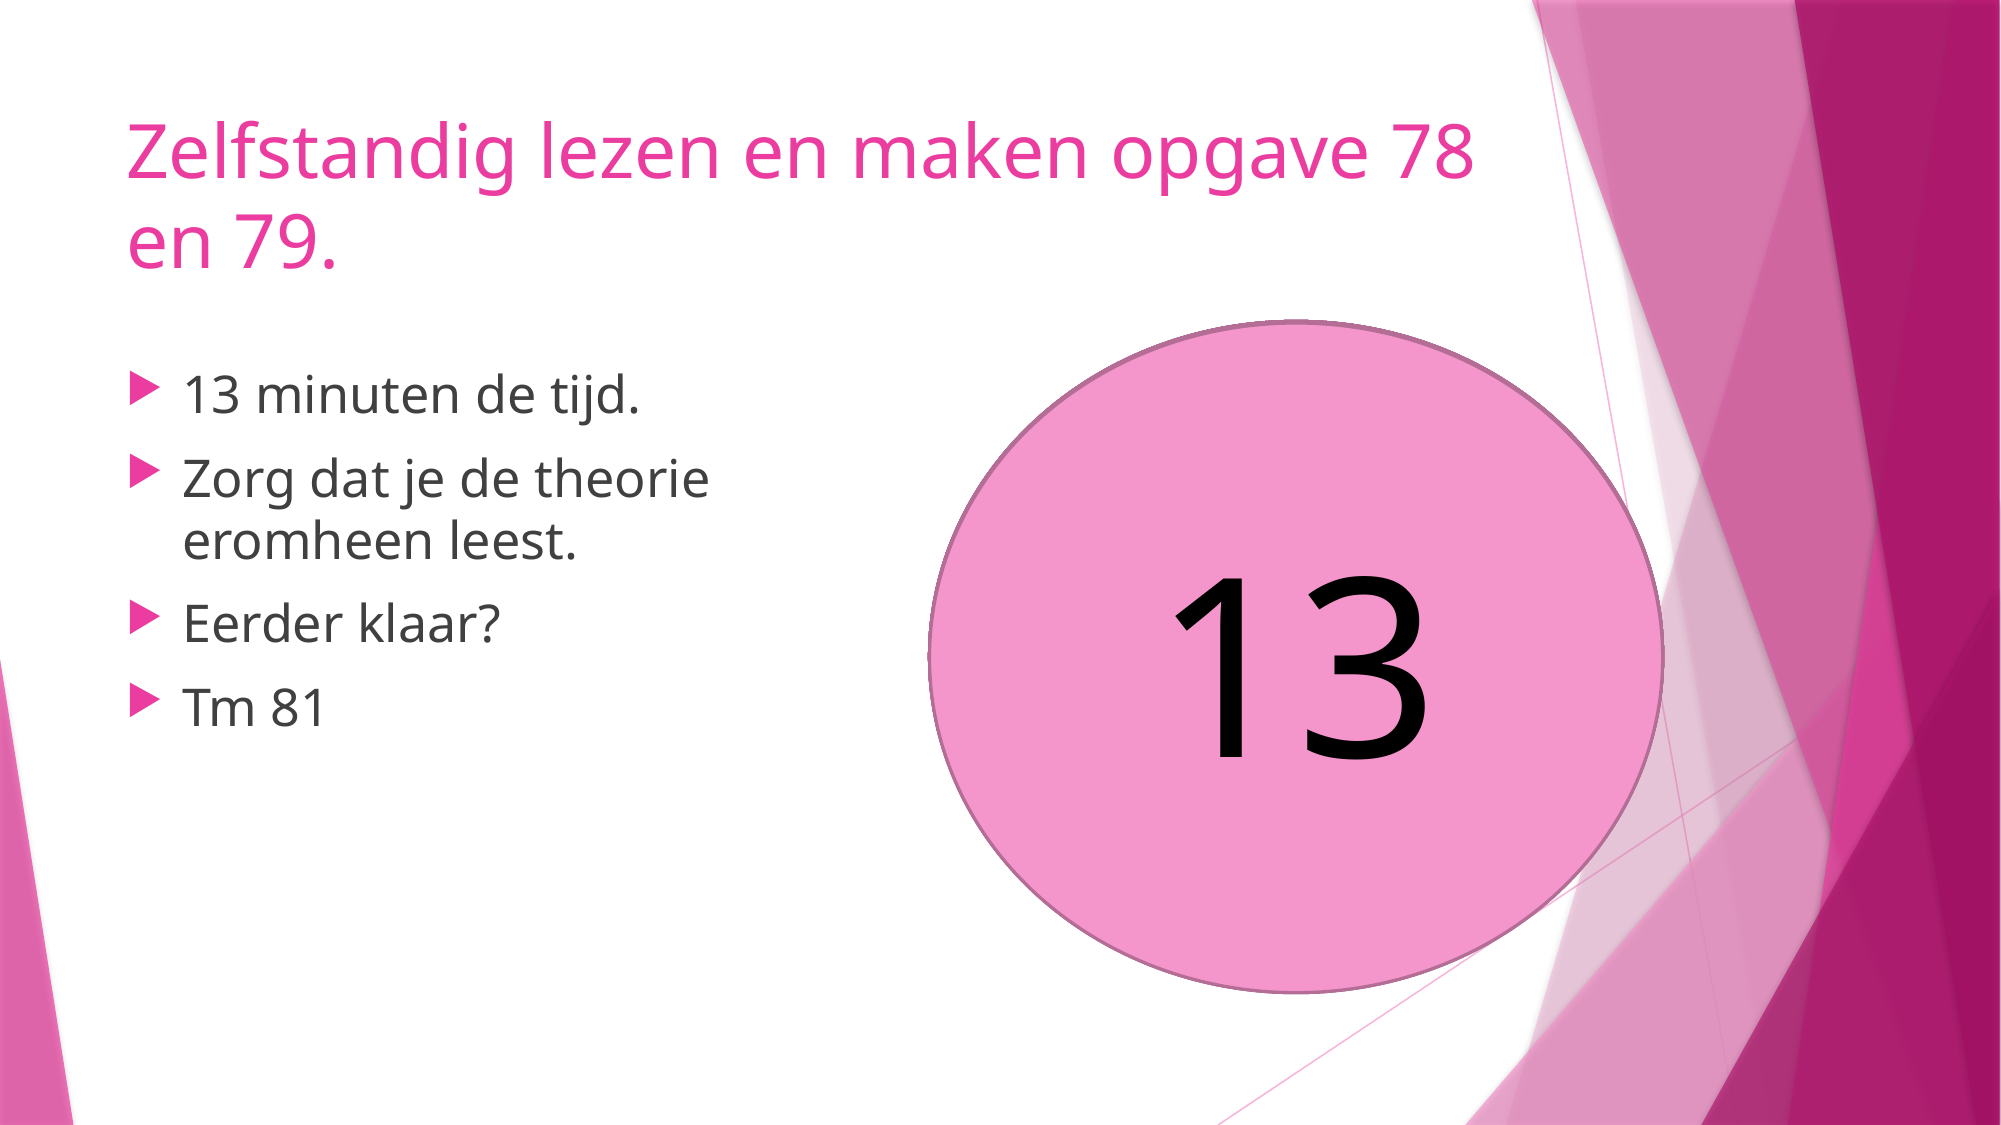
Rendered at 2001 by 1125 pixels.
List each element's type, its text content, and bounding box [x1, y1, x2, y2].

list 13 minuten de tijd. Zorg dat je de theorie eromheen leest. Eerder klaar? Tm 81 [111, 354, 831, 962]
text_box 13 [927, 321, 1665, 995]
title Zelfstandig lezen en maken opgave 78 en 79. [111, 96, 1522, 313]
